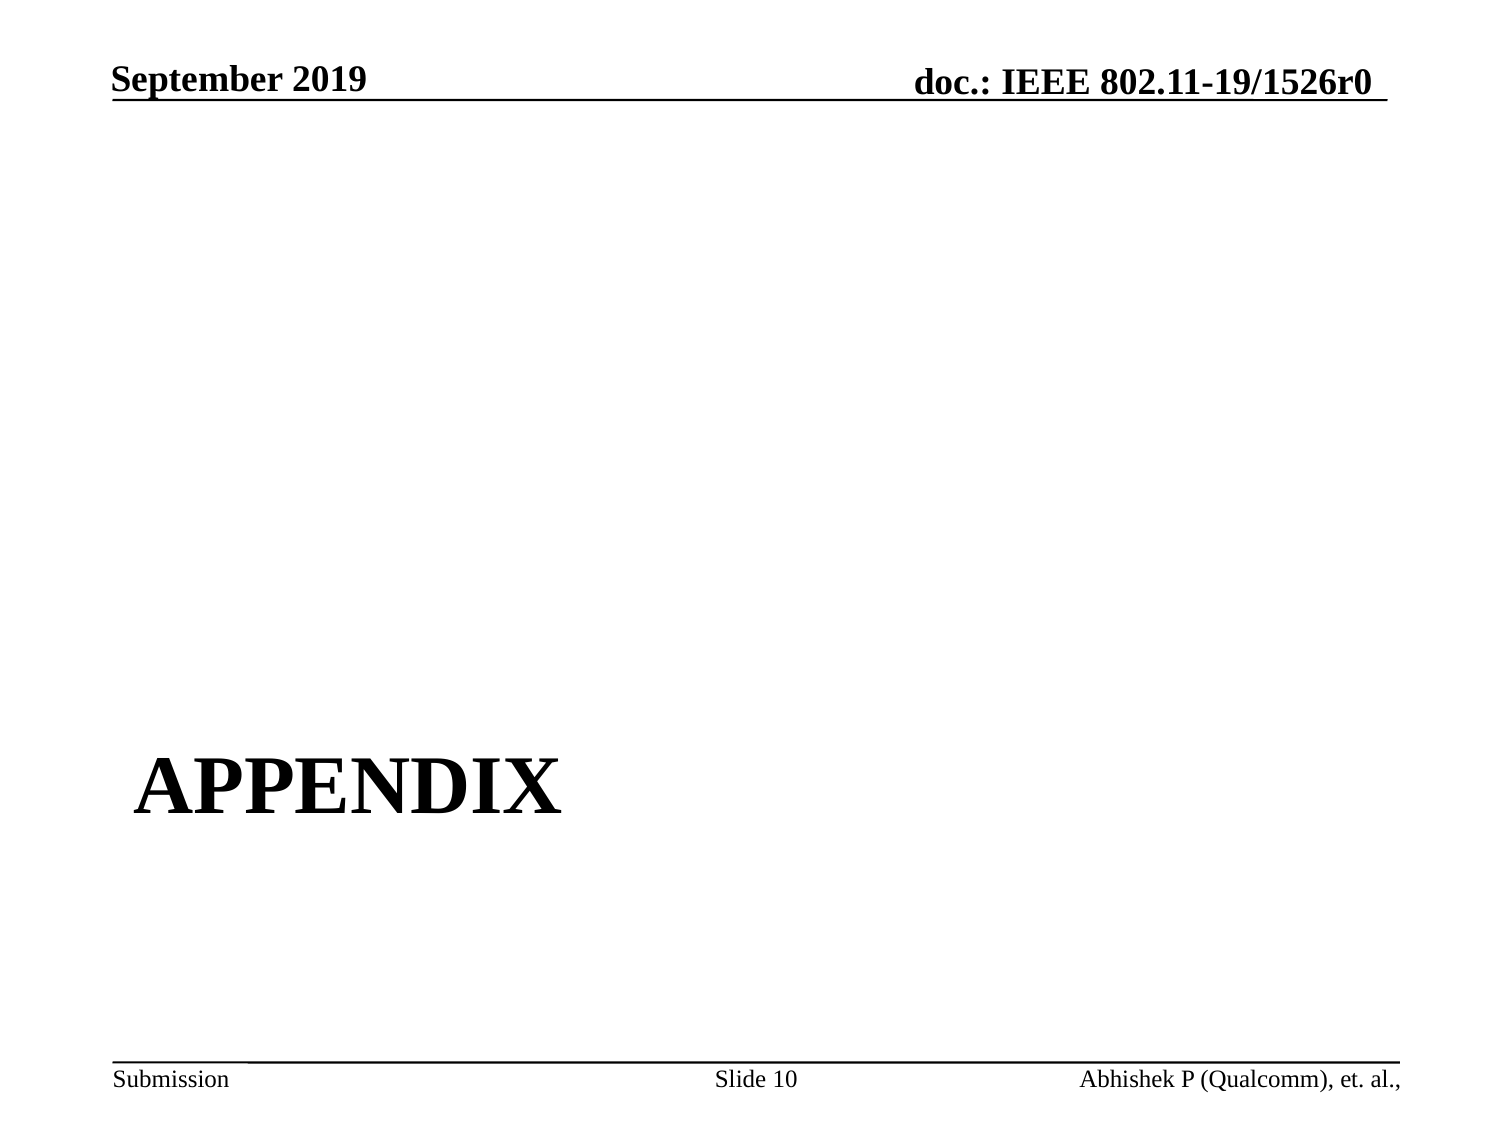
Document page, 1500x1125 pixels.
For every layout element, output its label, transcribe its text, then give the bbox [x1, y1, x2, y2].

footer Abhishek P (Qualcomm), et. al., [949, 1061, 1402, 1093]
slide_number Slide 10 [712, 1061, 801, 1093]
title Appendix [118, 722, 1394, 947]
